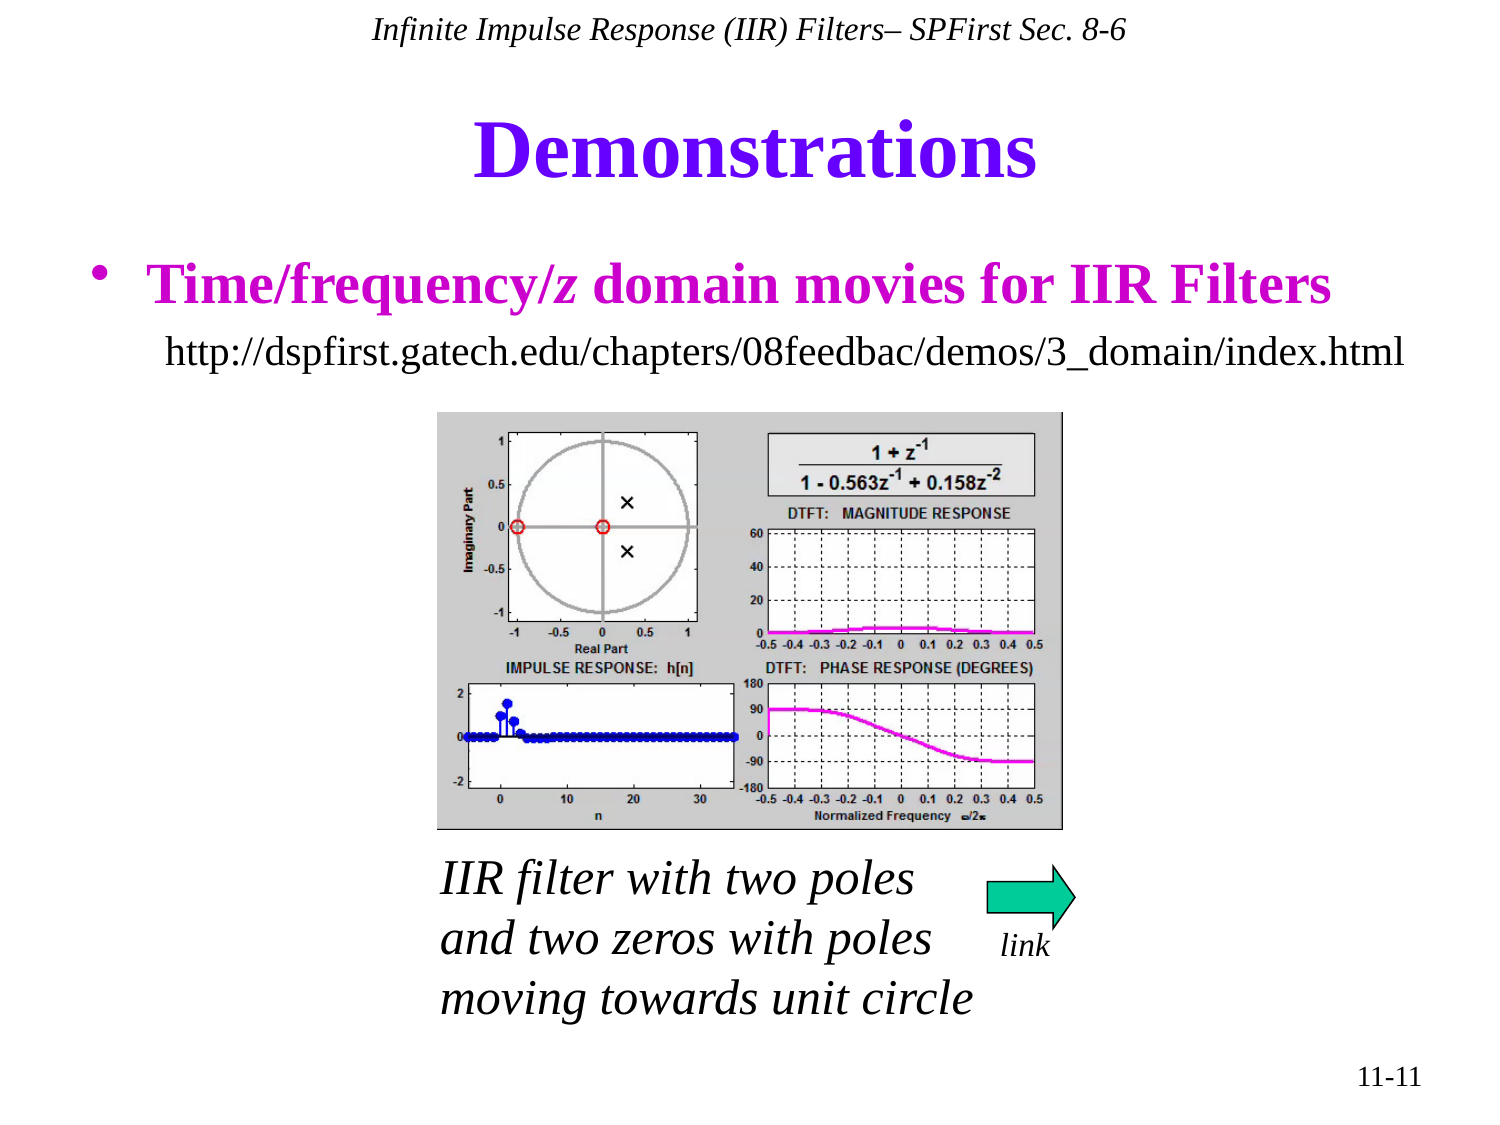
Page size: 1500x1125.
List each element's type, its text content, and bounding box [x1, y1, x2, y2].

text_box Time/frequency/z domain movies for IIR Filters http://dspfirst.gatech.edu/chapters/08feedbac/demos/3_domain/index.html [74, 237, 1438, 425]
text_box link [975, 916, 1075, 971]
title Demonstrations [75, 55, 1438, 237]
text_box Infinite Impulse Response (IIR) Filters– SPFirst Sec. 8-6 [0, 0, 1500, 55]
slide_number 11-11 [1124, 1049, 1438, 1125]
text_box [987, 866, 1075, 916]
picture [437, 412, 1063, 830]
text_box IIR filter with two poles and two zeros with poles moving towards unit circle [424, 837, 1013, 1033]
